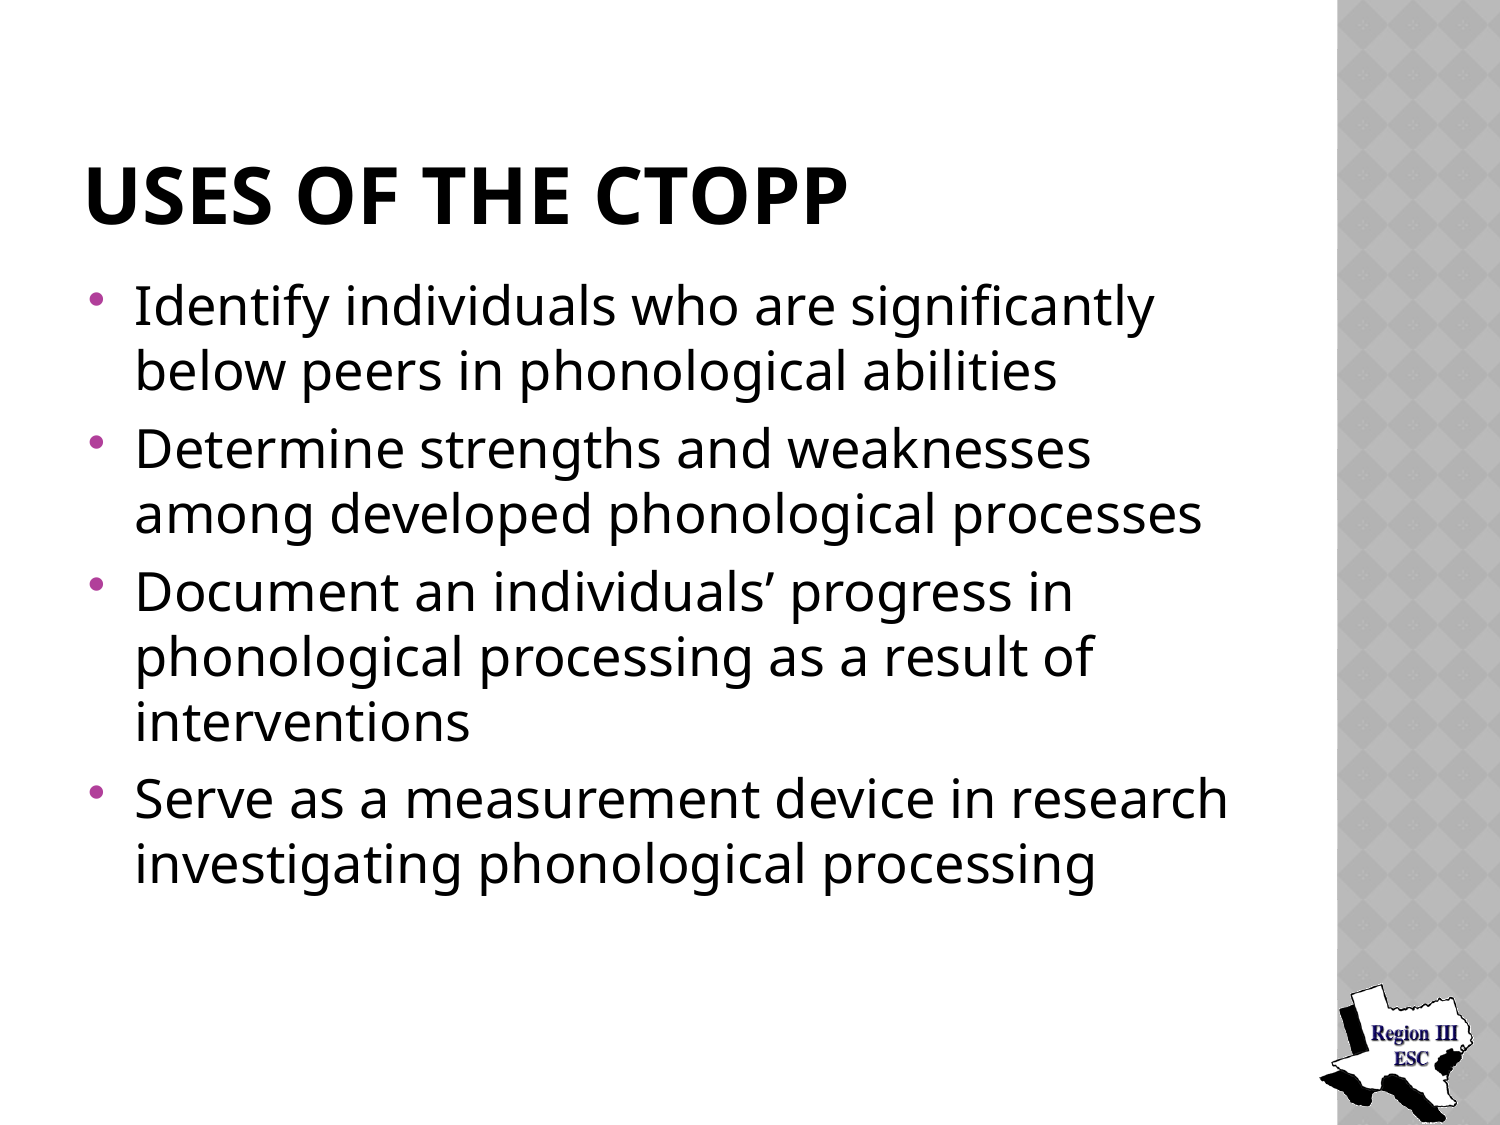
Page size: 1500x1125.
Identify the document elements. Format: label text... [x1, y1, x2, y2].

title Uses of the CTOPP [75, 52, 1263, 240]
picture [1318, 982, 1476, 1125]
list Identify individuals who are significantly below peers in phonological abilities Determine strengths and weaknesses among developed phonological processes Document an individuals’ progress in phonological processing as a result of interventions Serve as a measurement device in research investigating phonological processing [75, 264, 1263, 1059]
